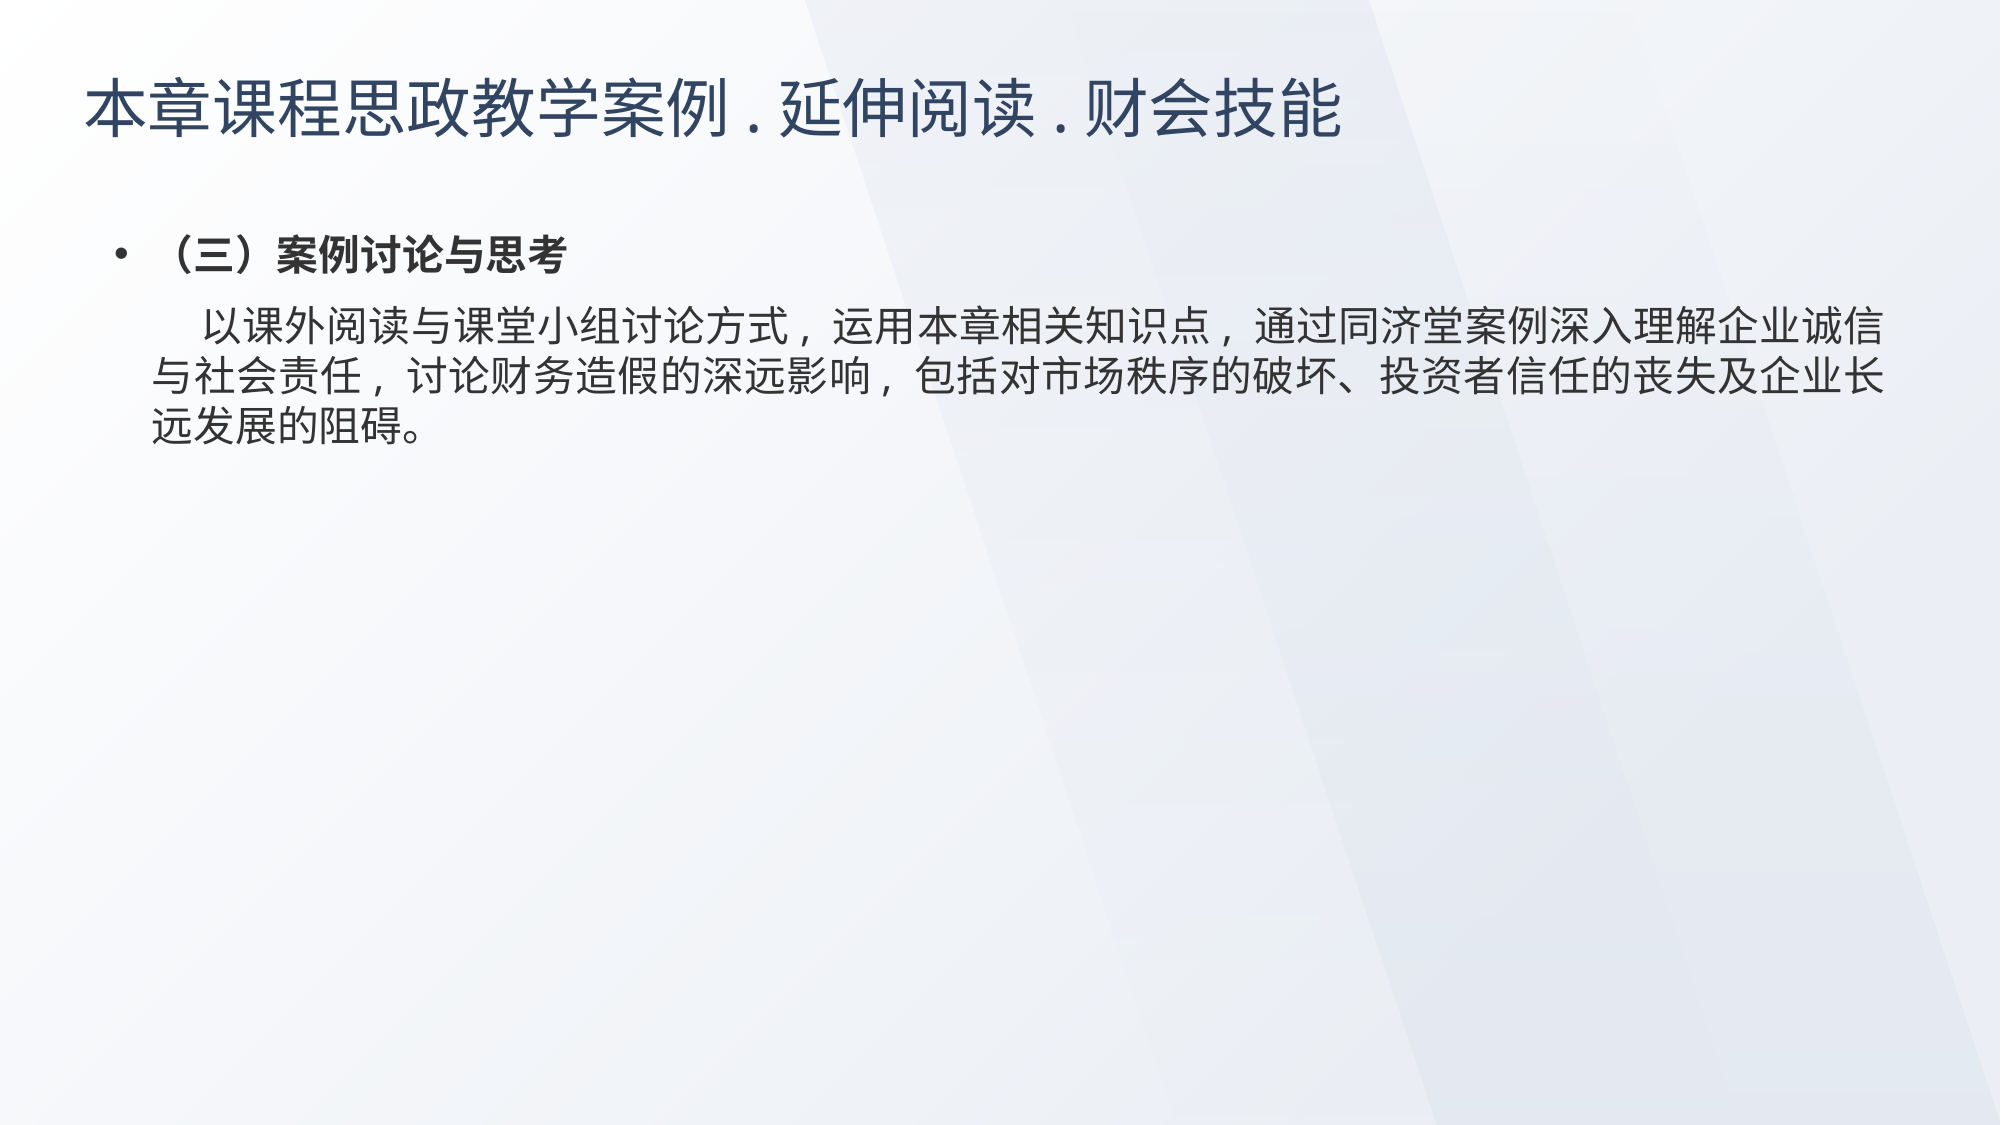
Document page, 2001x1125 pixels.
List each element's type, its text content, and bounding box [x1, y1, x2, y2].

title 本章课程思政教学案例.延伸阅读.财会技能 [83, 63, 1361, 146]
list （三）案例讨论与思考 以课外阅读与课堂小组讨论方式, 运用本章相关知识点, 通过同济堂案例深入理解企业诚信与社会责任, 讨论财务造假的深远影响, 包括对市场秩序的破坏、投资者信任的丧失及企业长远发展的阻碍。 [114, 213, 1886, 1013]
